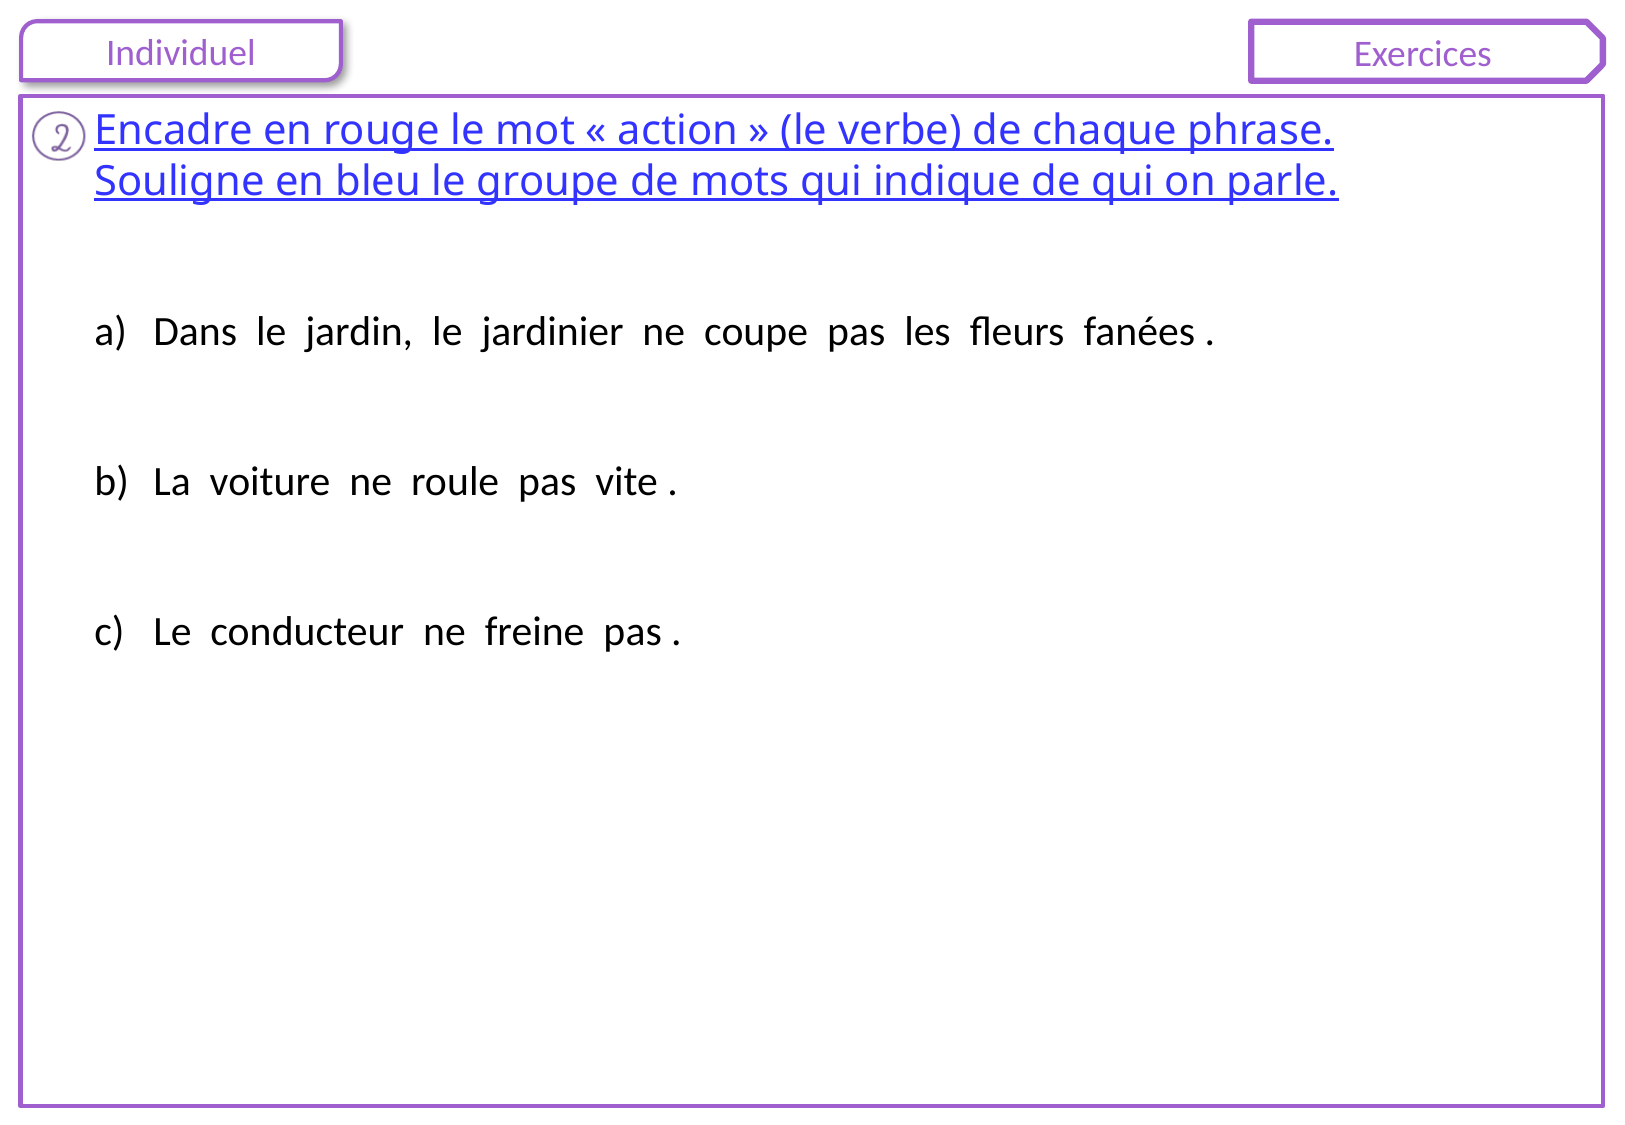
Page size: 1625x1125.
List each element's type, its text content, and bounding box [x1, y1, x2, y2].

picture [20, 102, 105, 199]
list Encadre en rouge le mot « action » (le verbe) de chaque phrase. Souligne en bleu le groupe de mots qui indique de qui on parle. Dans le jardin, le jardinier ne coupe pas les fleurs fanées . La voiture ne roule pas vite . Le conducteur ne freine pas . [18, 94, 1605, 1108]
